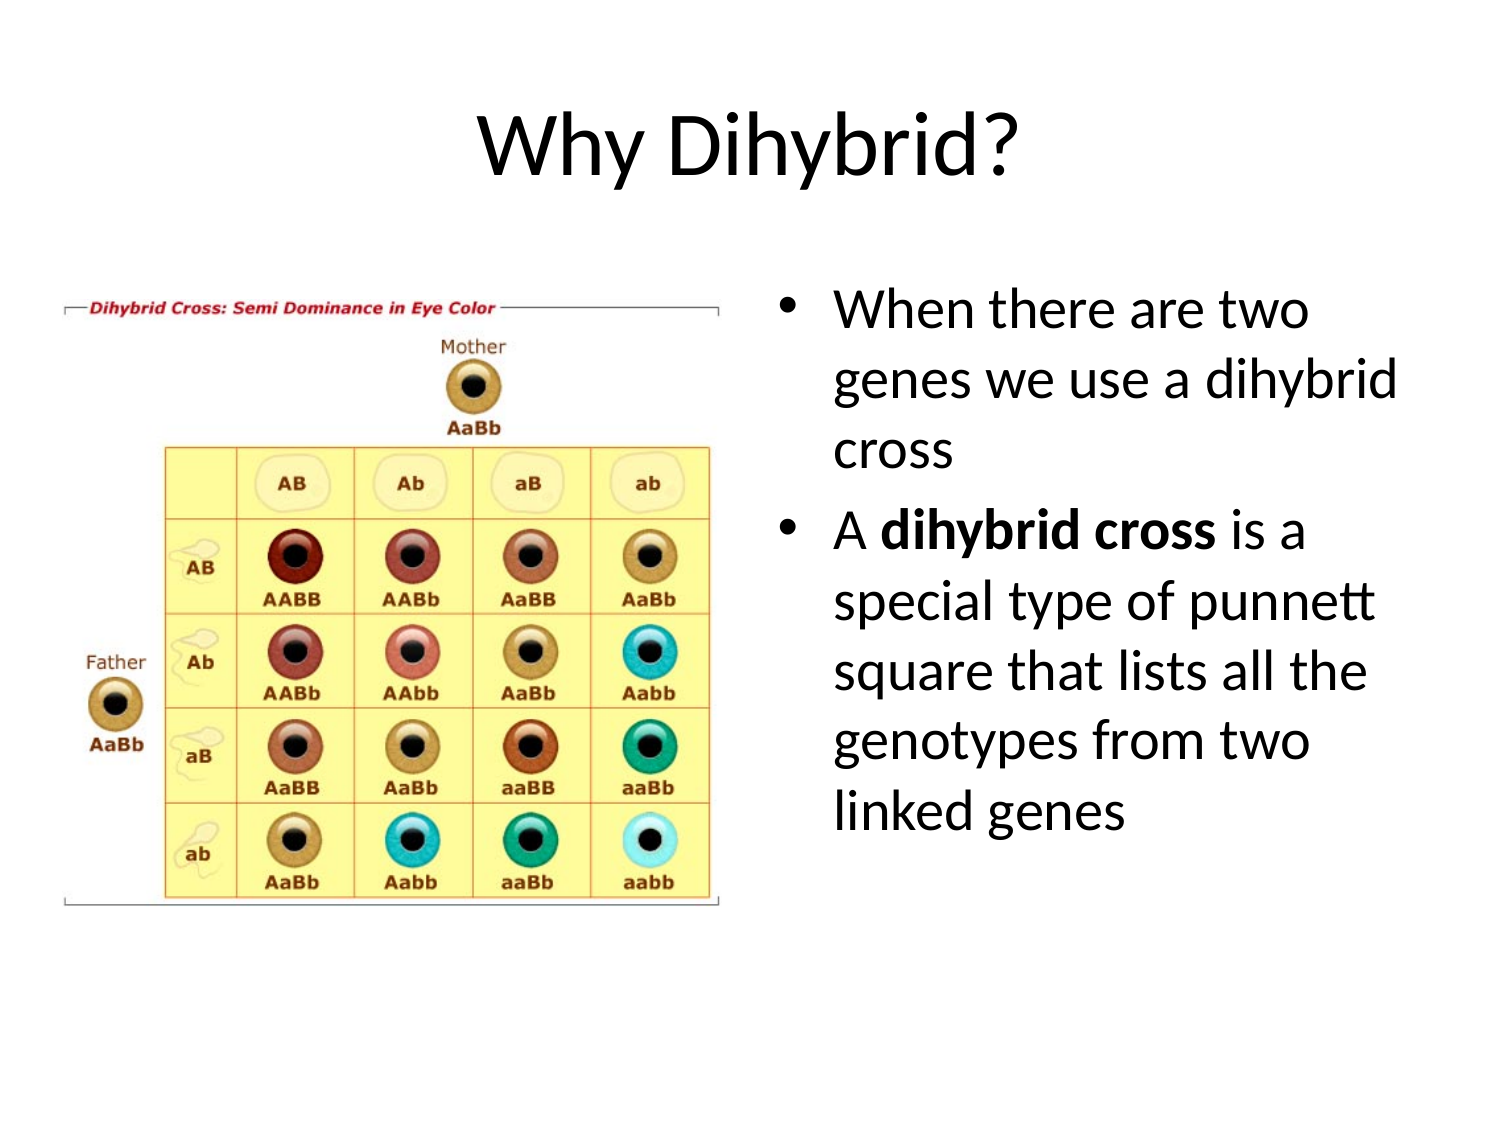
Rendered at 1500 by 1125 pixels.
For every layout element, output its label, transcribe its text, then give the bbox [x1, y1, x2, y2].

picture [62, 299, 722, 907]
list When there are two genes we use a dihybrid cross A dihybrid cross is a special type of punnett square that lists all the genotypes from two linked genes [762, 262, 1425, 1005]
title Why Dihybrid? [75, 45, 1425, 233]
